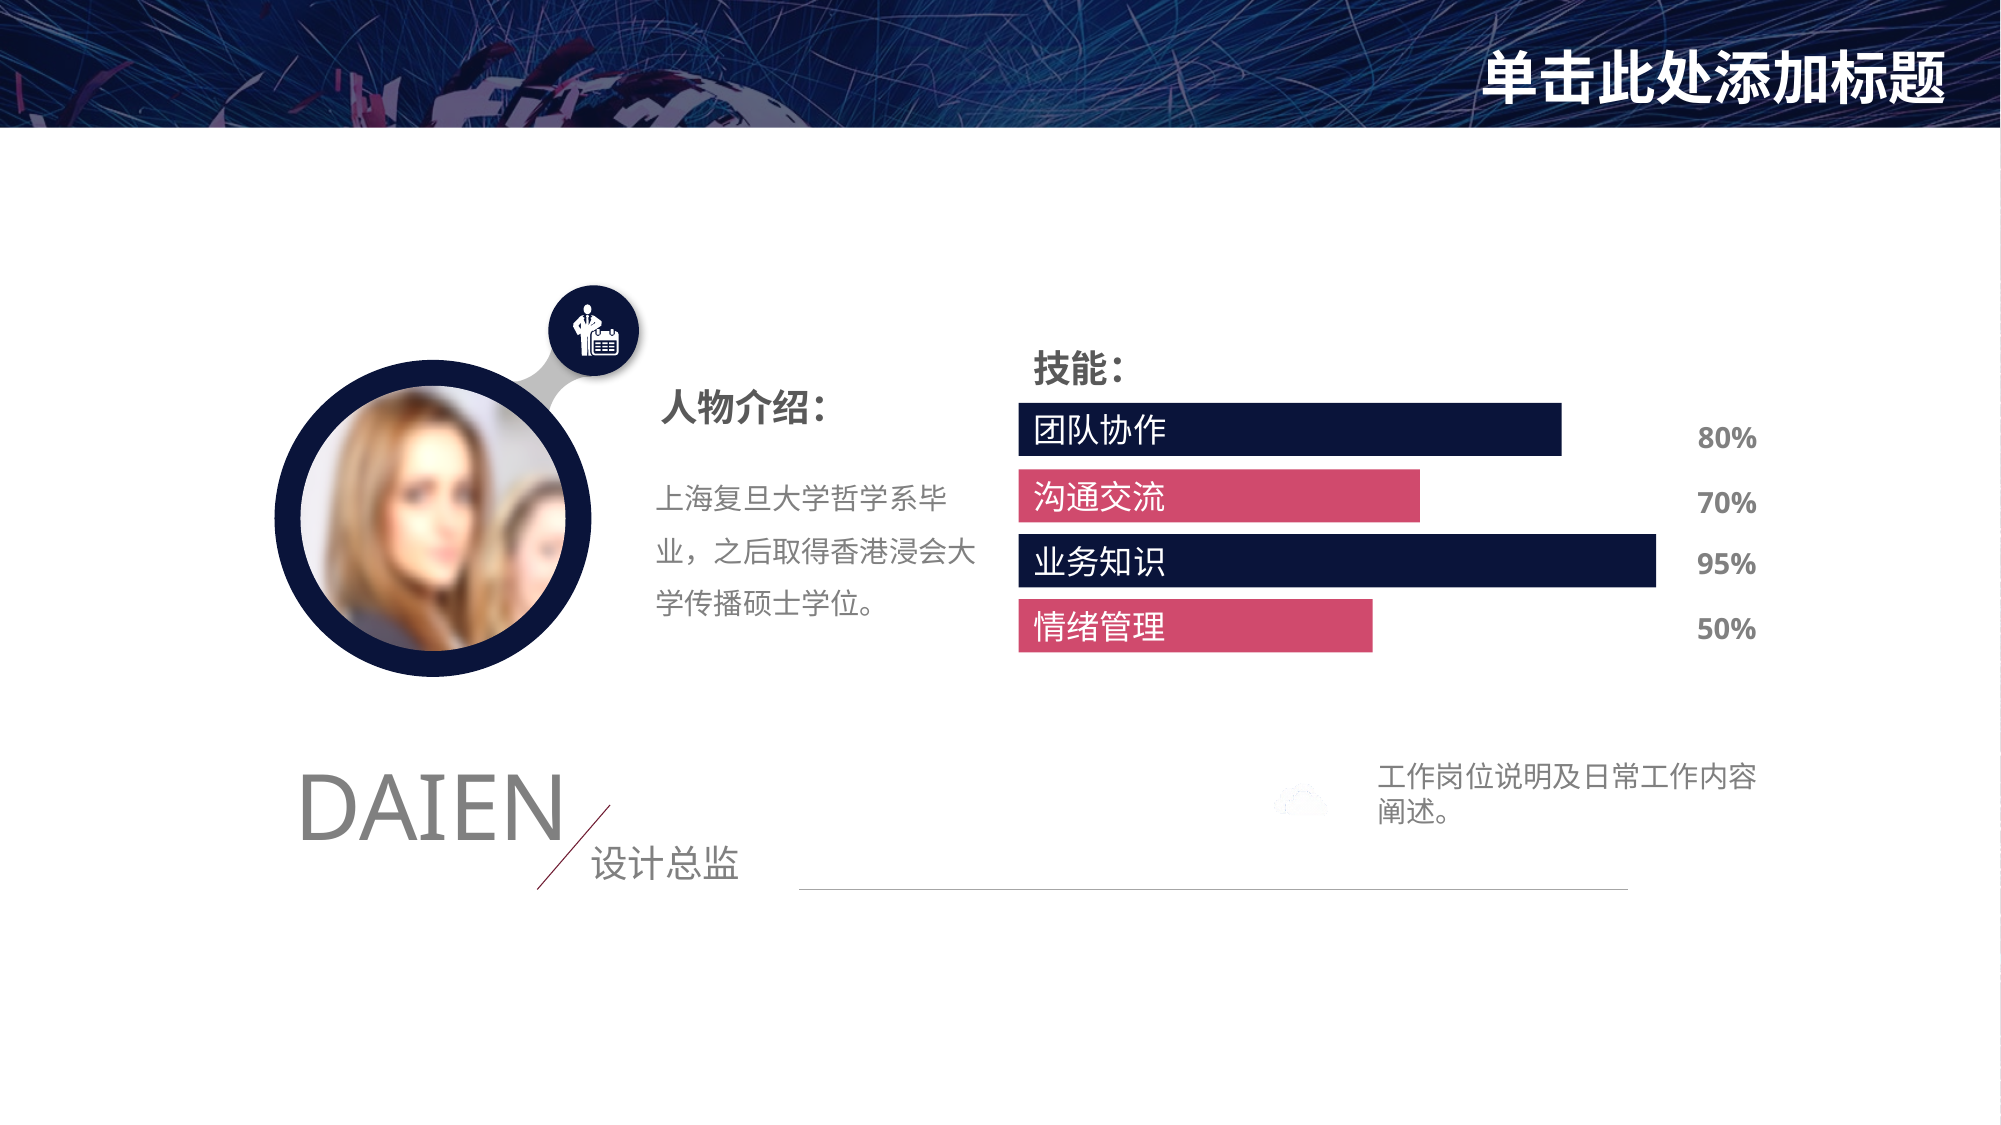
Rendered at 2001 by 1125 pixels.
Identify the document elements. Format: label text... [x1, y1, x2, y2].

text_box [273, 358, 593, 678]
text_box 80% [1674, 411, 1781, 462]
text_box 情绪管理 [1017, 598, 1374, 653]
text_box [1150, 518, 1299, 580]
text_box 技能：： [1018, 338, 1220, 398]
text_box 50% [1673, 603, 1781, 653]
text_box [299, 384, 567, 653]
text_box 团队协作 [1018, 402, 1563, 457]
text_box 业务知识 [1018, 533, 1657, 588]
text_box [279, 741, 757, 894]
title 单击此处添加标题 [236, 33, 1962, 128]
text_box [645, 376, 991, 634]
text_box 95% [1673, 538, 1781, 588]
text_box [799, 751, 1782, 890]
text_box 70% [1674, 476, 1781, 527]
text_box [522, 285, 639, 412]
text_box 沟通交流 [1017, 468, 1421, 523]
